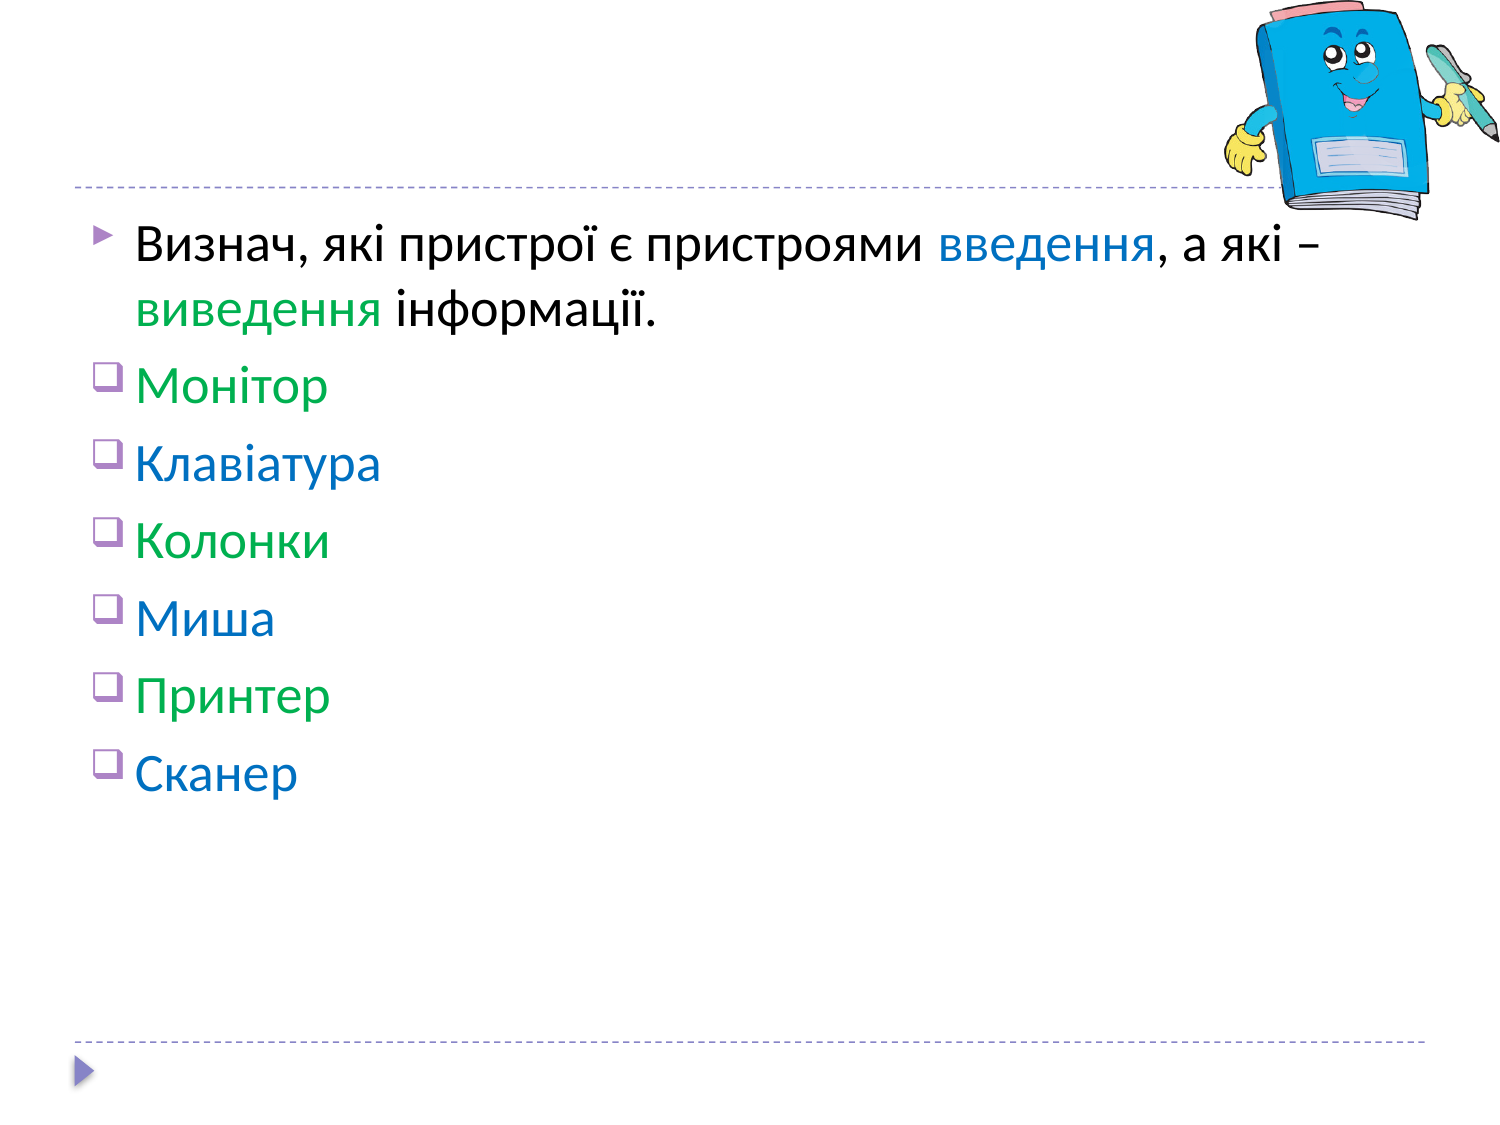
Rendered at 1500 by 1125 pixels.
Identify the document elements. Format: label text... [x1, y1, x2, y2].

list Визнач, які пристрої є пристроями введення, а які – виведення інформації. Монітор Клавіатура Колонки Миша Принтер Сканер [75, 200, 1425, 1010]
picture [1224, 0, 1500, 222]
